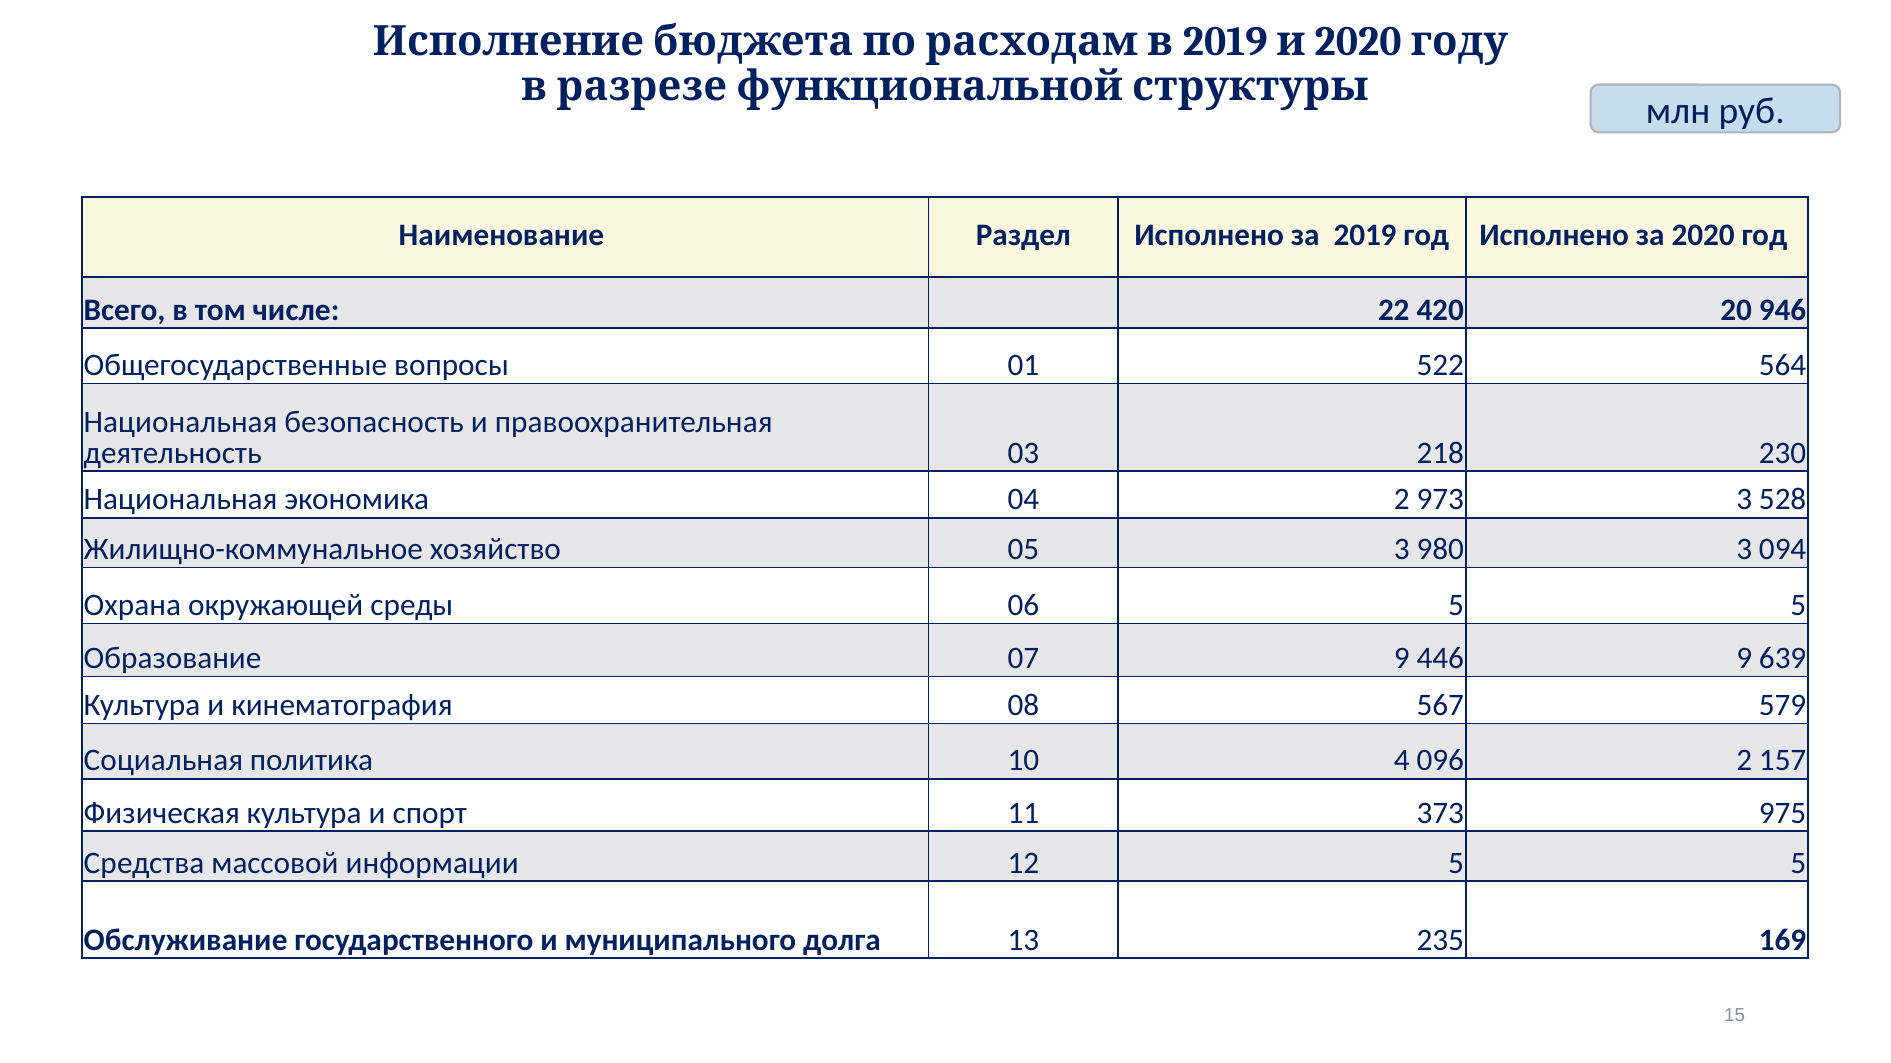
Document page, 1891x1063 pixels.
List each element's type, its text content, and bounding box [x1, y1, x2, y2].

table_cell Средства массовой информации [83, 832, 928, 880]
table_cell 01 [929, 329, 1117, 383]
table_header Исполнено за 2020 год [1467, 198, 1807, 276]
table_cell 2 157 [1467, 724, 1807, 778]
table_cell 06 [929, 568, 1117, 623]
table_cell 9 446 [1119, 624, 1465, 676]
table_cell 169 [1467, 882, 1807, 957]
table_cell 3 528 [1467, 472, 1807, 517]
table_cell 03 [929, 384, 1117, 470]
table_cell 373 [1119, 780, 1465, 830]
table_cell 975 [1467, 780, 1807, 830]
table_cell 5 [1467, 568, 1807, 623]
table_cell 10 [929, 724, 1117, 778]
table_cell 11 [929, 780, 1117, 830]
table_cell 5 [1119, 832, 1465, 880]
table_cell Национальная безопасность и правоохранительная деятельность [83, 384, 928, 470]
table_cell 22 420 [1119, 278, 1465, 327]
table_cell 3 980 [1119, 519, 1465, 567]
table_header Исполнено за 2019 год [1119, 198, 1465, 276]
table_cell 579 [1467, 677, 1807, 723]
table_cell 564 [1467, 329, 1807, 383]
table_cell Социальная политика [83, 724, 928, 778]
table_cell [929, 278, 1117, 327]
table_cell 218 [1119, 384, 1465, 470]
slide_number 15 [1334, 985, 1761, 1042]
table_cell Всего, в том числе: [83, 278, 928, 327]
table_cell 07 [929, 624, 1117, 676]
table_cell Культура и кинематография [83, 677, 928, 723]
table_cell 12 [929, 832, 1117, 880]
table_cell Охрана окружающей среды [83, 568, 928, 623]
table_cell Жилищно-коммунальное хозяйство [83, 519, 928, 567]
table_cell 5 [1119, 568, 1465, 623]
text_box млн руб. [1589, 83, 1842, 134]
table_cell 5 [1467, 832, 1807, 880]
table_cell Образование [83, 624, 928, 676]
table_cell 235 [1119, 882, 1465, 957]
table_cell 08 [929, 677, 1117, 723]
table_header Раздел [929, 198, 1117, 276]
table_cell Национальная экономика [83, 472, 928, 517]
table_cell Обслуживание государственного и муниципального долга [83, 882, 928, 957]
table_cell Общегосударственные вопросы [83, 329, 928, 383]
table_cell 567 [1119, 677, 1465, 723]
table_cell 3 094 [1467, 519, 1807, 567]
table_cell 05 [929, 519, 1117, 567]
table_cell Физическая культура и спорт [83, 780, 928, 830]
title Исполнение бюджета по расходам в 2019 и 2020 году в разрезе функциональной структуры [0, 22, 1891, 106]
table_header Наименование [83, 198, 928, 276]
table_cell 230 [1467, 384, 1807, 470]
table_cell 4 096 [1119, 724, 1465, 778]
table_cell 522 [1119, 329, 1465, 383]
table_cell 04 [929, 472, 1117, 517]
table_cell 9 639 [1467, 624, 1807, 676]
table_cell 13 [929, 882, 1117, 957]
table_cell 2 973 [1119, 472, 1465, 517]
table_cell 20 946 [1467, 278, 1807, 327]
